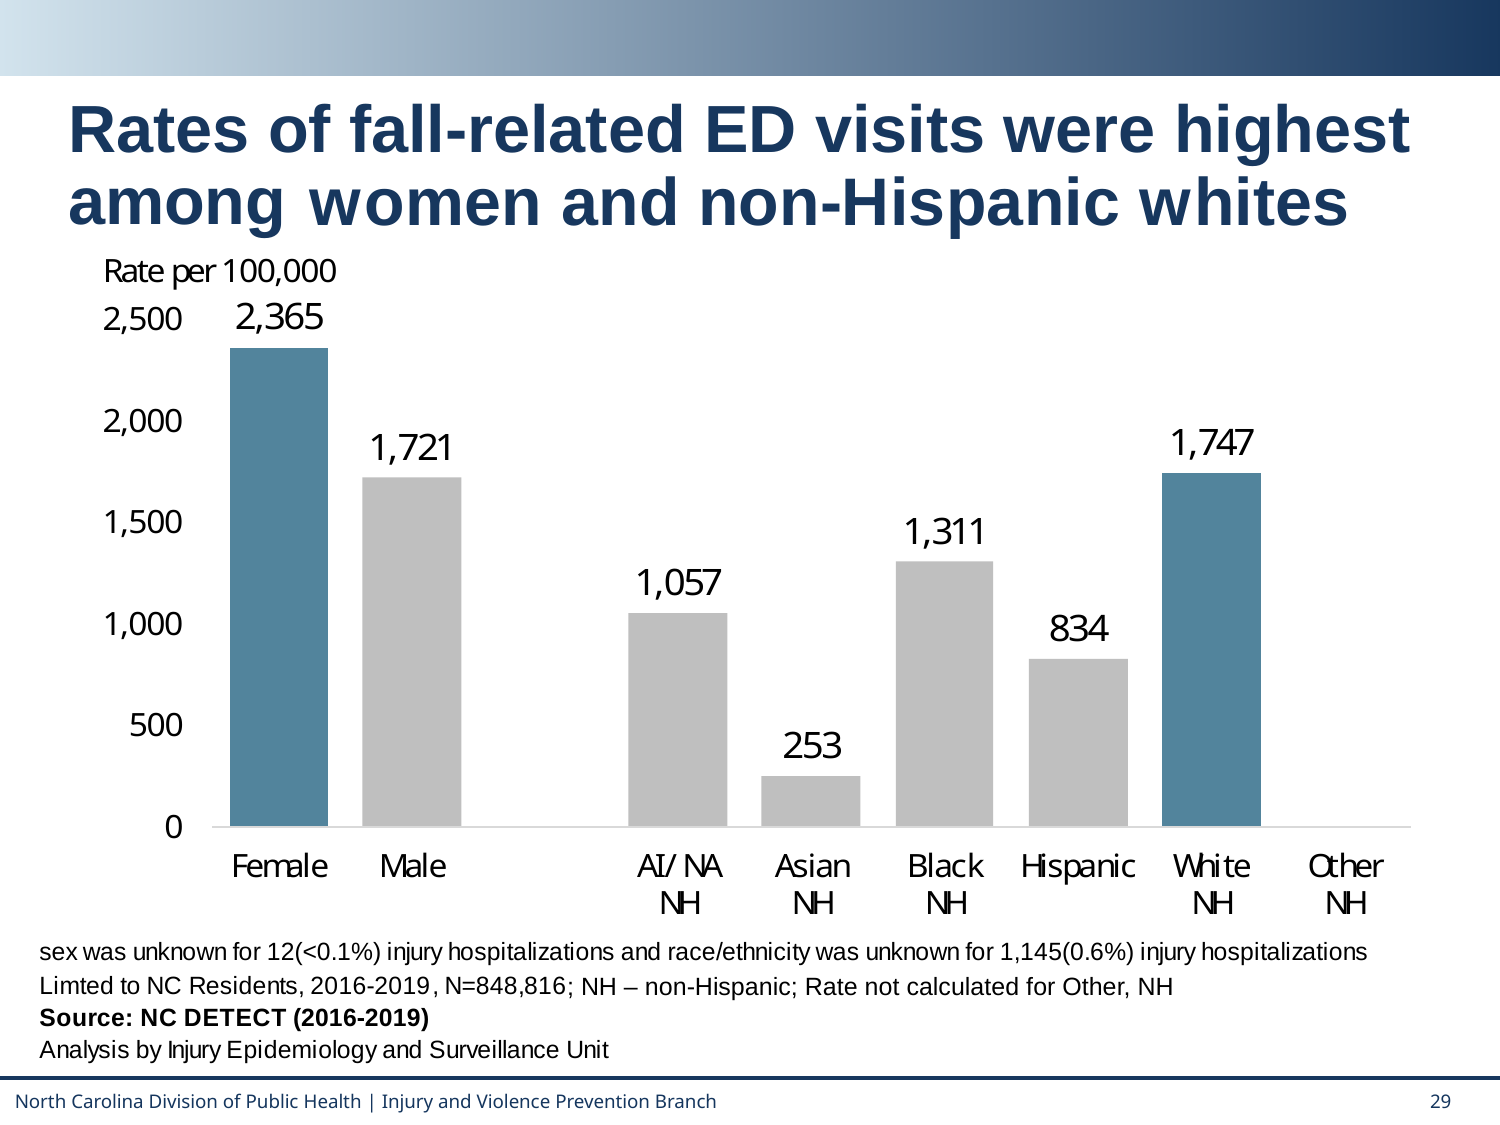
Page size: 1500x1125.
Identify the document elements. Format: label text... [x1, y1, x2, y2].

text_box ; NH – non-Hispanic; Rate not calculated for Other, NH [1005, 969, 1281, 1008]
text_box Rates of fall-related ED visits were highest among [53, 87, 1460, 178]
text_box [299, 158, 1500, 247]
picture [32, 934, 1500, 1066]
picture [77, 235, 1423, 928]
